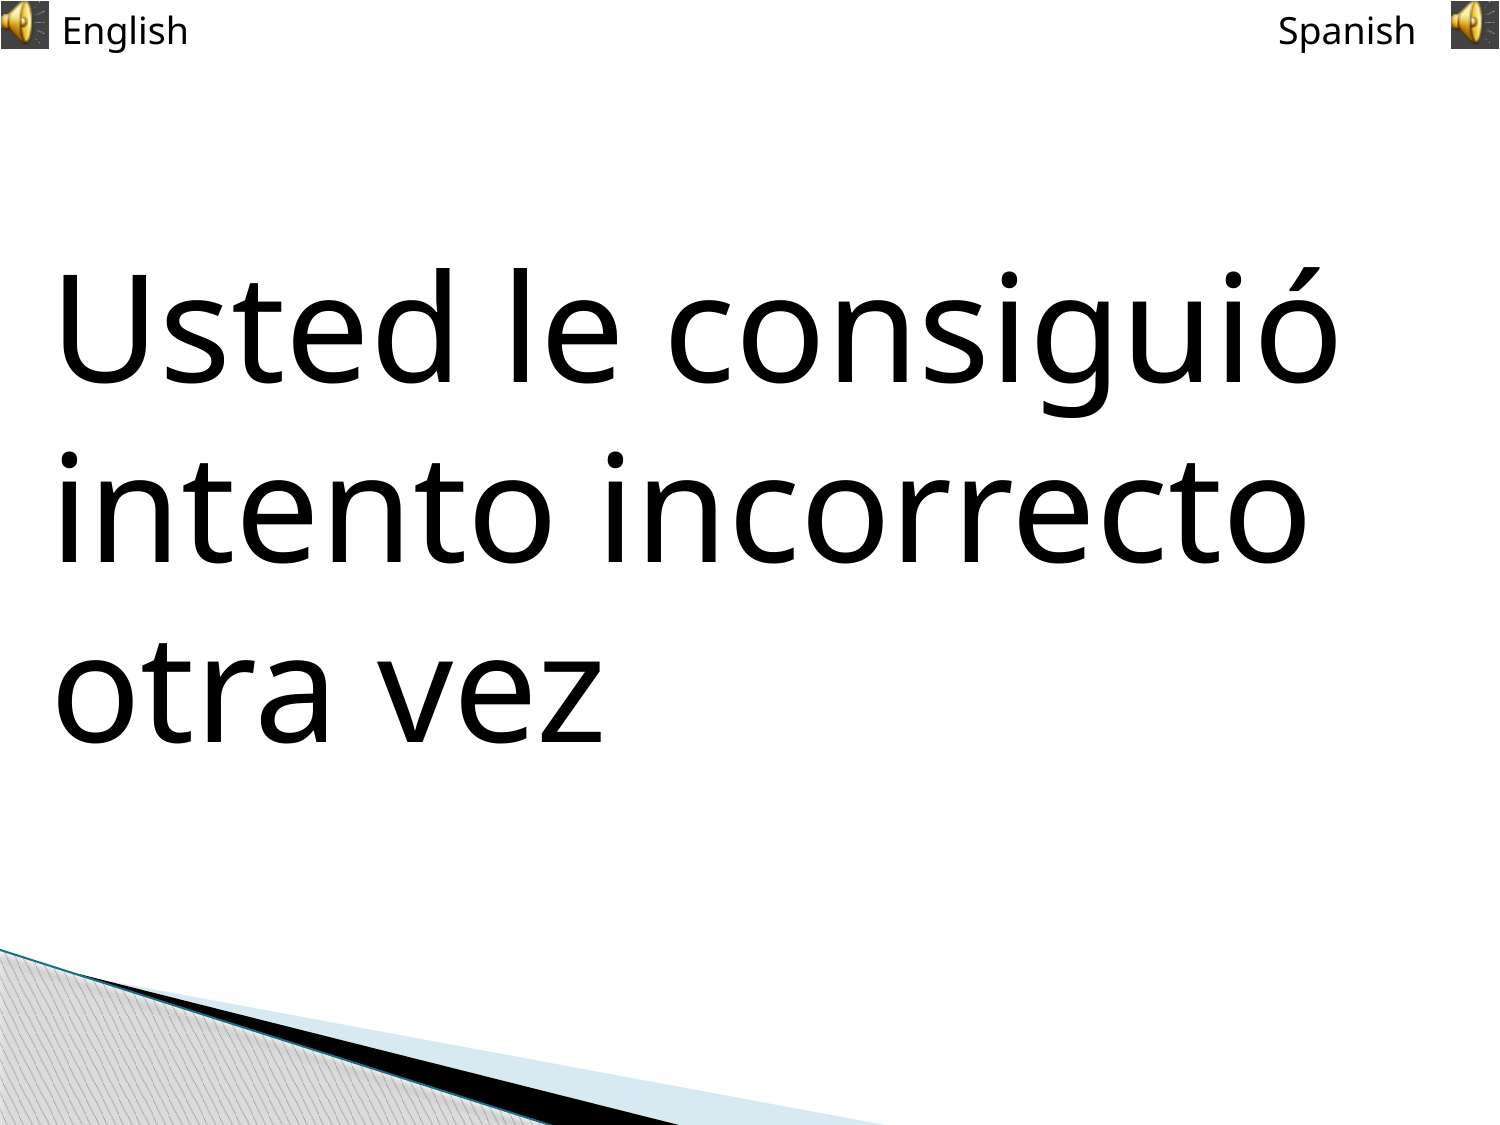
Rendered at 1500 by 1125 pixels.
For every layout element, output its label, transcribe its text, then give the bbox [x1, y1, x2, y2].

picture [0, 0, 51, 51]
text_box English [51, 0, 340, 60]
text_box Spanish [1113, 0, 1449, 60]
text_box Usted le consiguió intento incorrecto otra vez [35, 224, 1469, 780]
picture [1449, 0, 1500, 51]
